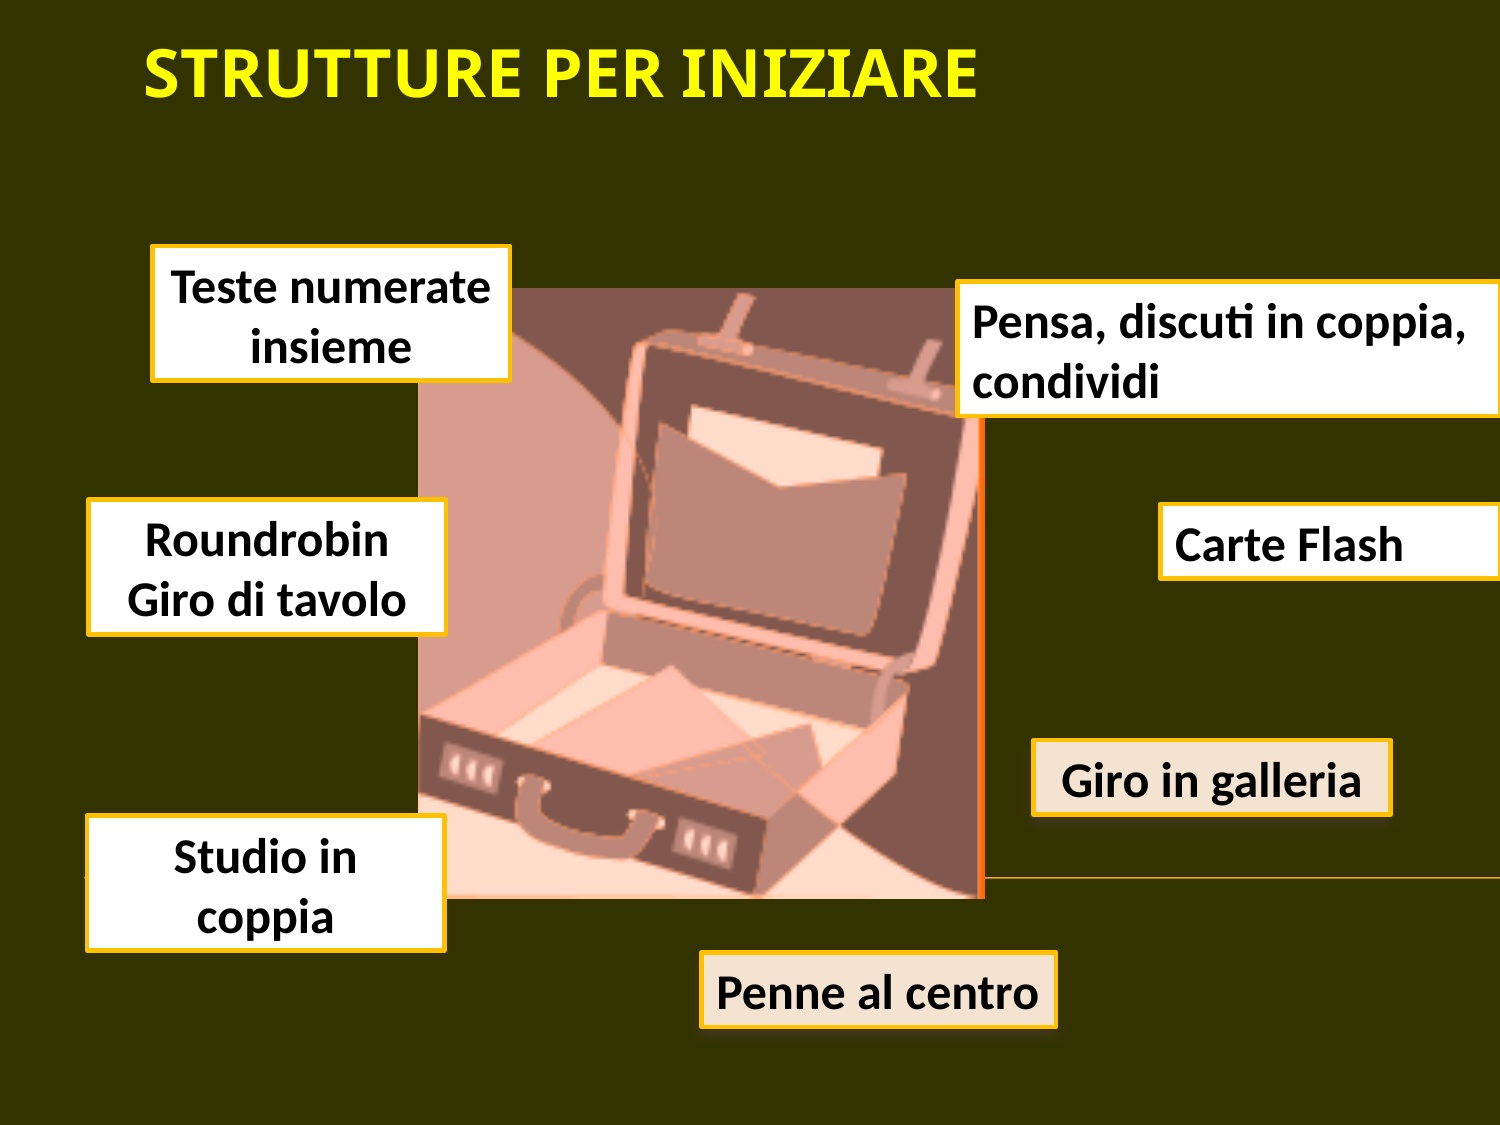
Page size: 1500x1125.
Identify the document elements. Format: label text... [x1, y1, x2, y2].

text_box Teste numerate insieme [150, 244, 512, 383]
text_box Pensa, discuti in coppia, condividi [955, 279, 1500, 418]
text_box Studio in coppia [85, 814, 447, 953]
title STRUTTURE PER INIZIARE [128, 23, 1372, 153]
text_box Roundrobin Giro di tavolo [86, 497, 407, 636]
text_box Carte Flash [1158, 502, 1500, 581]
text_box Penne al centro [701, 951, 1057, 1028]
picture [417, 287, 986, 899]
text_box Giro in galleria [1033, 739, 1392, 816]
